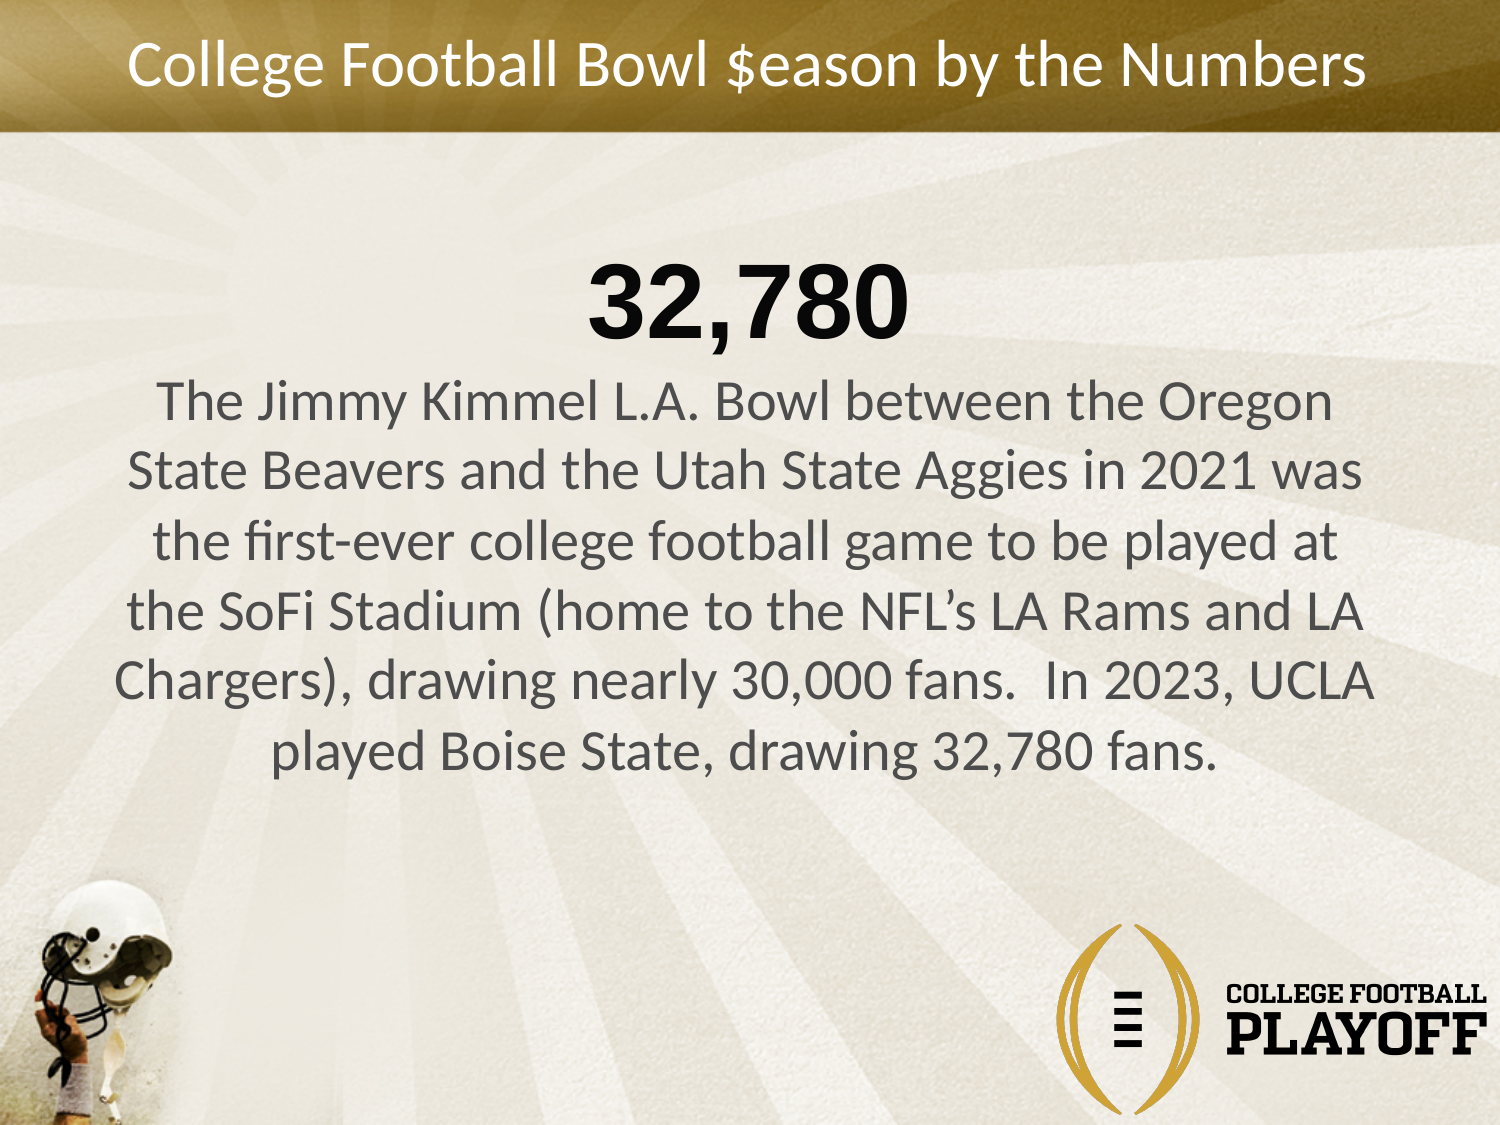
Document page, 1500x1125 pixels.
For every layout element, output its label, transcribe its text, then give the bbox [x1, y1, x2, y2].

text_box College Football Bowl $eason by the Numbers [112, 12, 1400, 108]
picture [0, 0, 1500, 1125]
text_box 32,780 [230, 108, 1270, 367]
text_box The Jimmy Kimmel L.A. Bowl between the Oregon State Beavers and the Utah State Aggies in 2021 was the first-ever college football game to be played at the SoFi Stadium (home to the NFL’s LA Rams and LA Chargers), drawing nearly 30,000 fans. In 2023, UCLA played Boise State, drawing 32,780 fans. [91, 354, 1400, 789]
